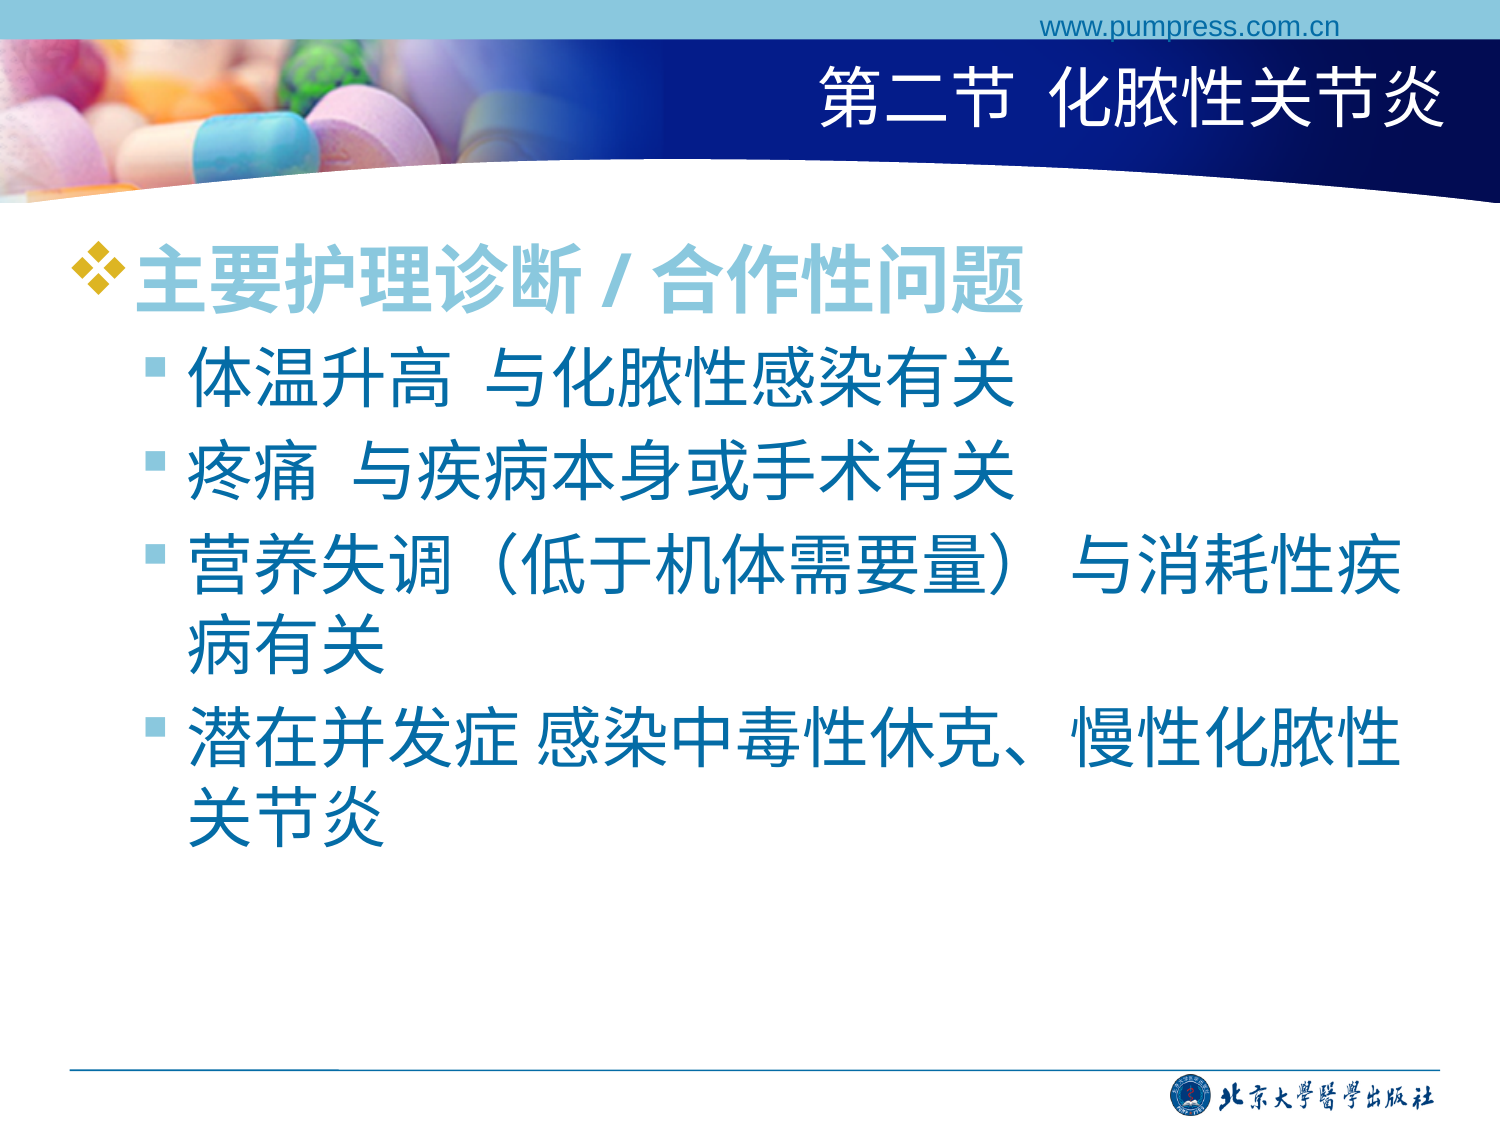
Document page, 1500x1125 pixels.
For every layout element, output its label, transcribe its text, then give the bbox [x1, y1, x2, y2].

title 第二节 化脓性关节炎 [137, 49, 1463, 143]
picture [1170, 1074, 1436, 1118]
slide_number www.pumpress.com.cn [1025, 0, 1463, 38]
picture [0, 40, 1500, 203]
list 主要护理诊断/合作性问题 体温升高 与化脓性感染有关 疼痛 与疾病本身或手术有关 营养失调（低于机体需要量） 与消耗性疾病有关 潜在并发症 感染中毒性休克、慢性化脓性关节炎 [49, 224, 1463, 1026]
